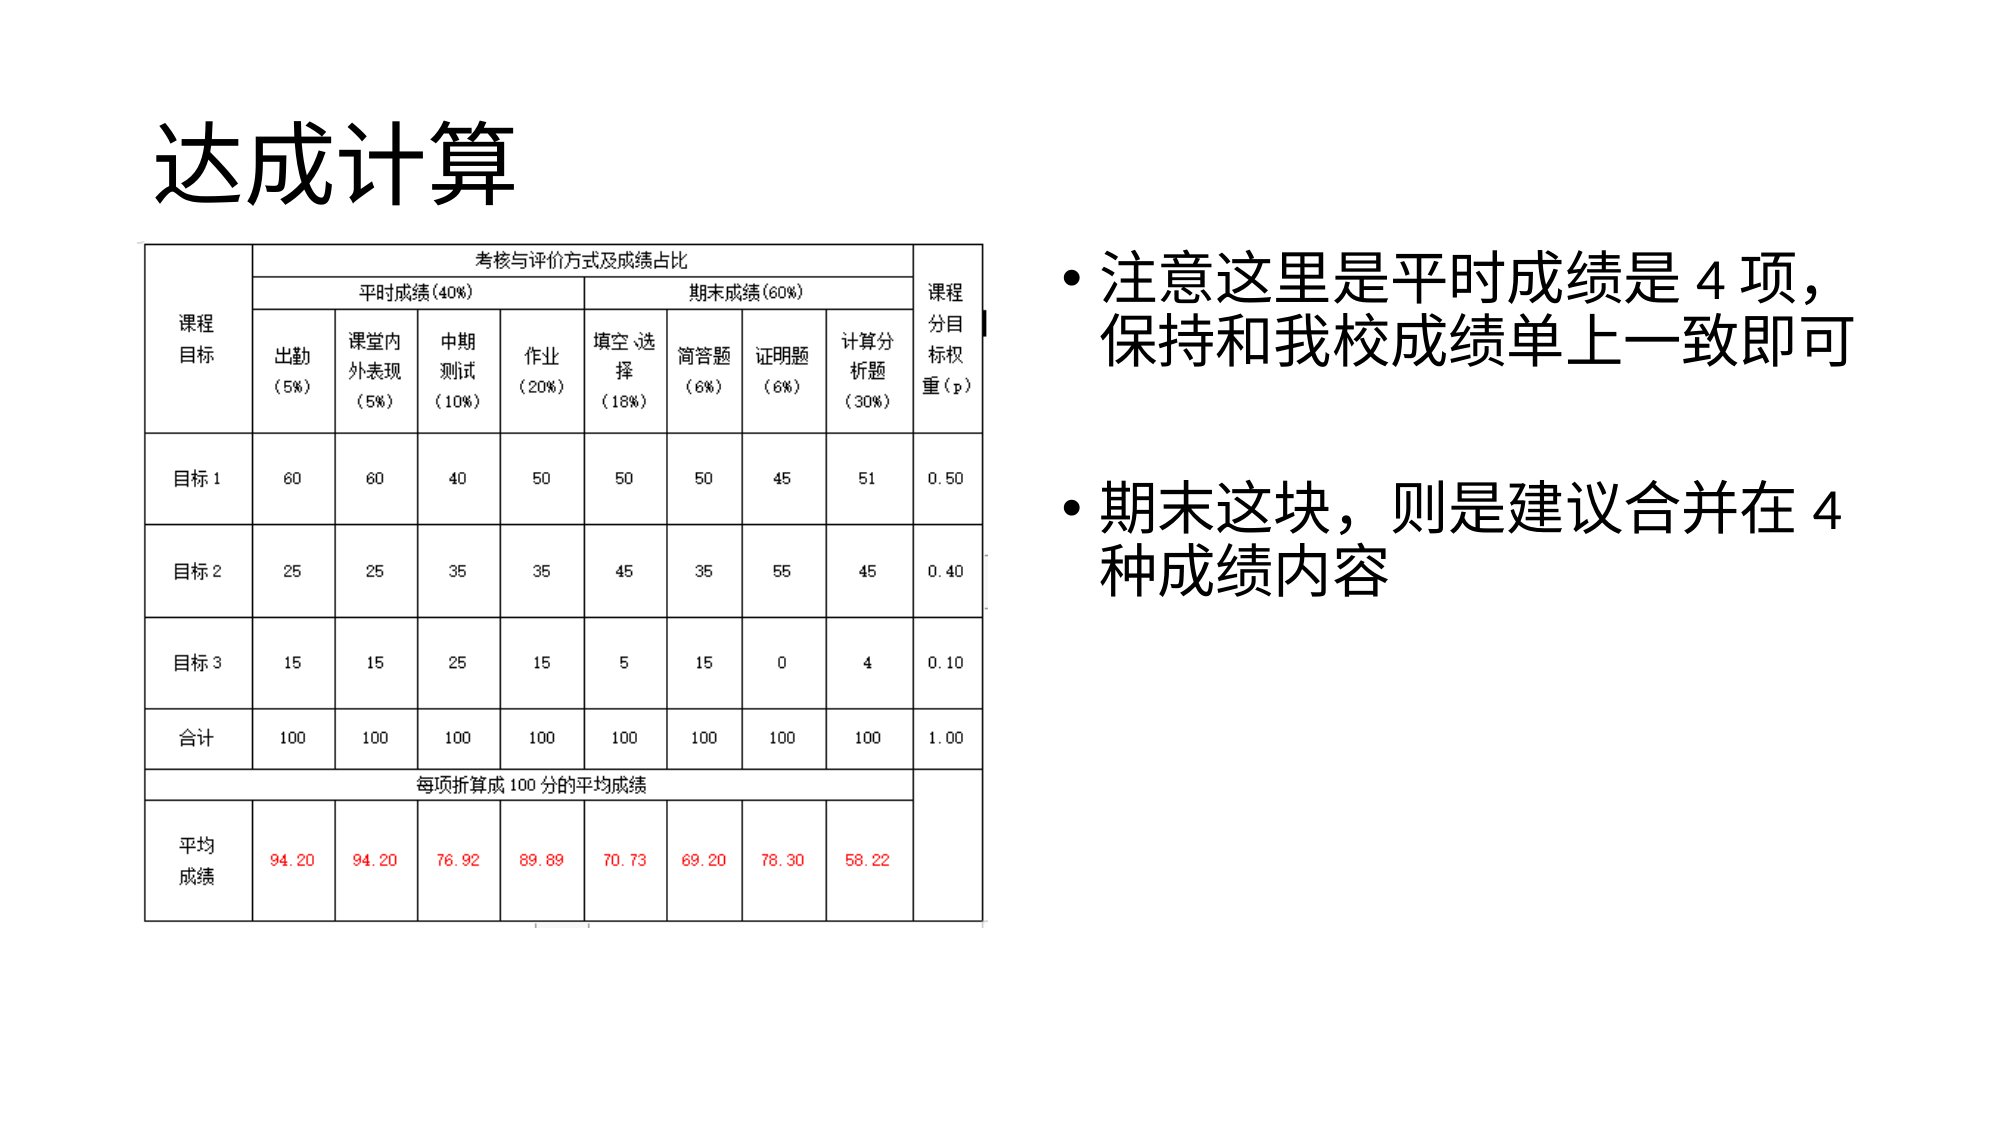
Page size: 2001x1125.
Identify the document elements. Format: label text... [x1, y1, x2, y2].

list 注意这里是平时成绩是4项，保持和我校成绩单上一致即可 期末这块，则是建议合并在4种成绩内容 [1046, 241, 1897, 956]
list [137, 241, 988, 928]
title 达成计算 [137, 59, 1863, 278]
